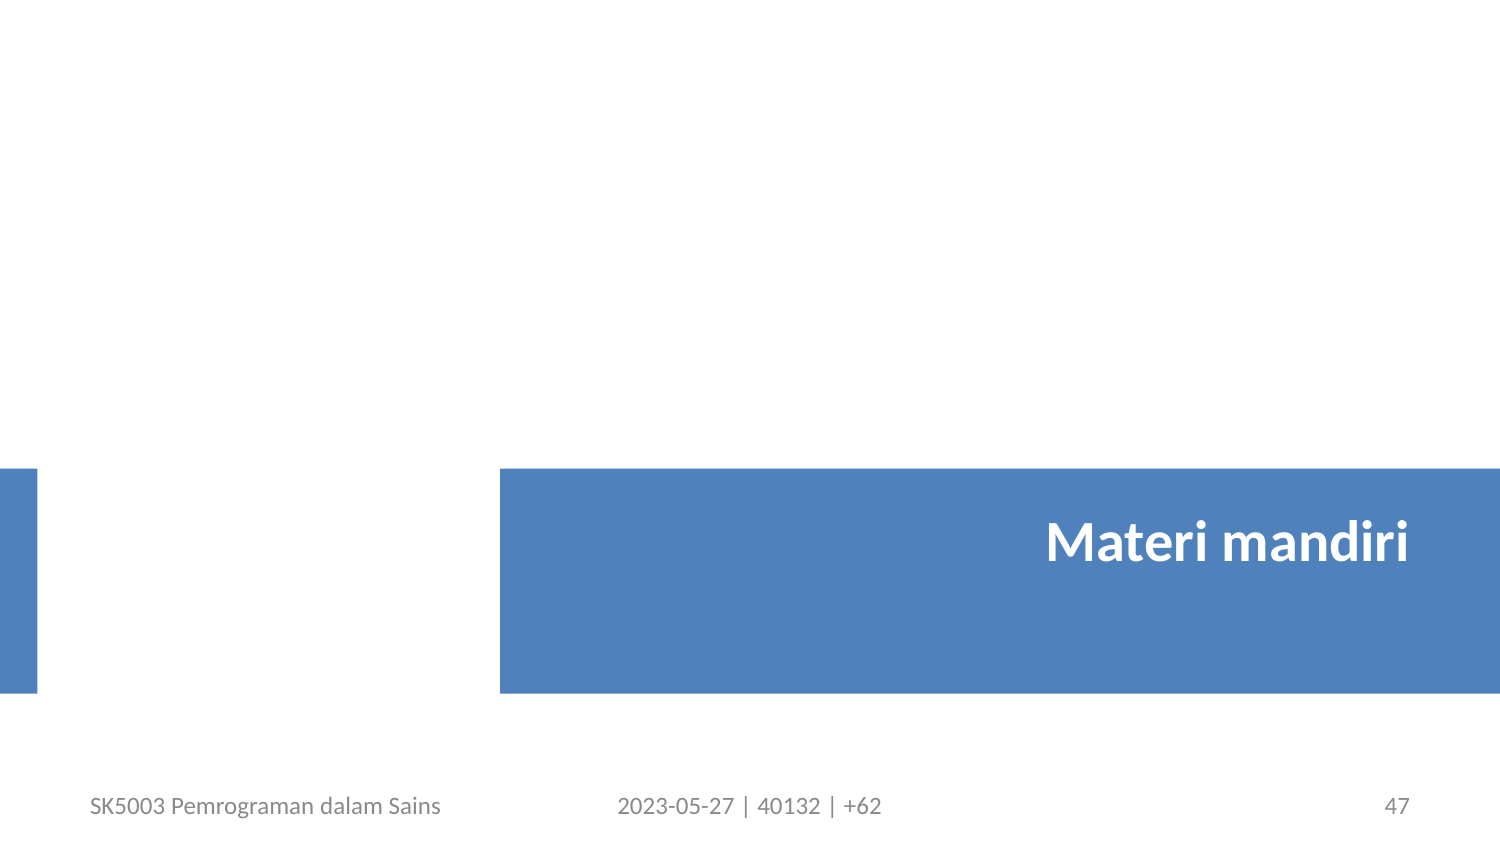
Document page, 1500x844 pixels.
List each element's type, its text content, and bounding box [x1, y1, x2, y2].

slide_number 47 [1074, 782, 1425, 827]
footer 2023-05-27 | 40132 | +62 [512, 782, 988, 827]
slide_number SK5003 Pemrograman dalam Sains [75, 782, 463, 827]
text_box Materi mandiri [587, 509, 1425, 666]
